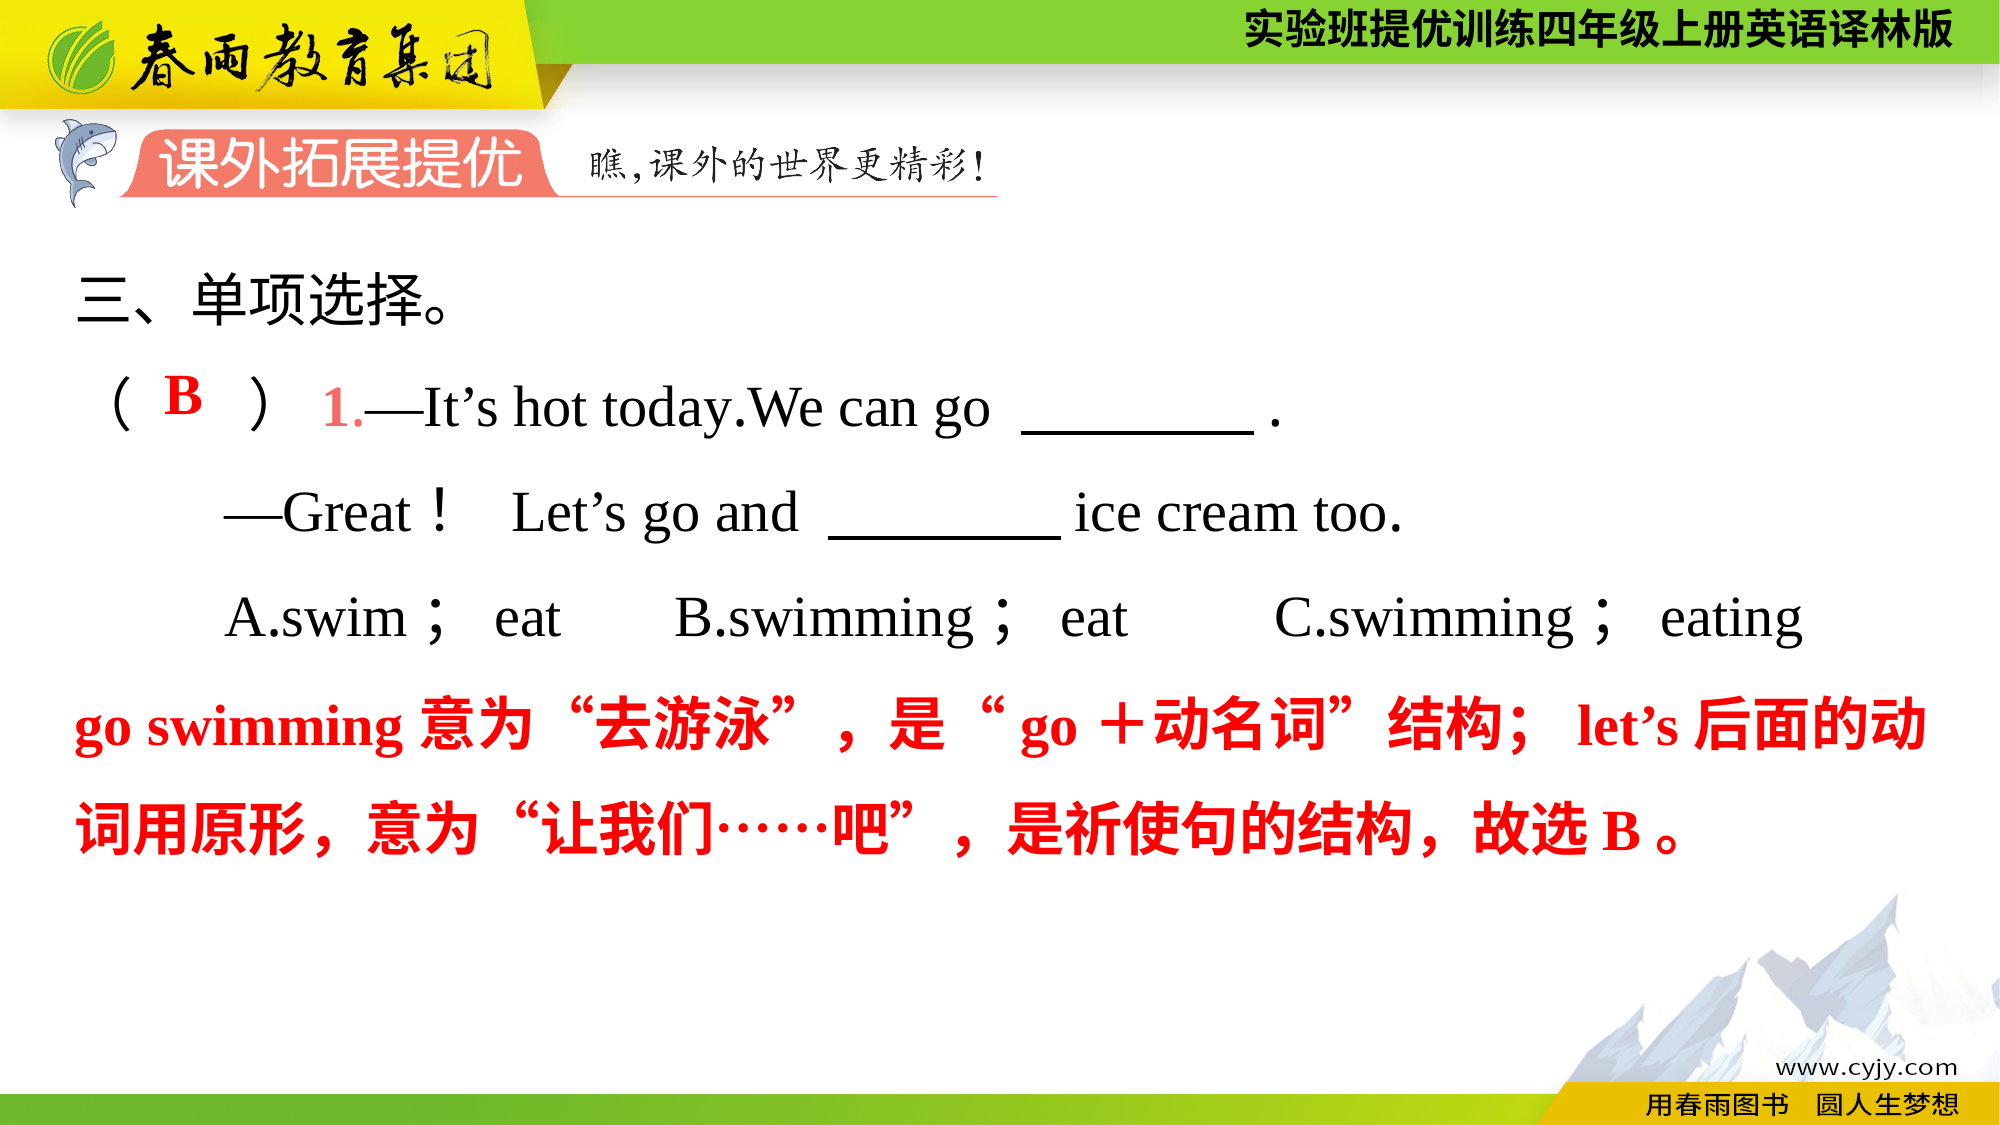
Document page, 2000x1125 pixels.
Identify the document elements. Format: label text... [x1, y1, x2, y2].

list 三、单项选择。 （ ）1.—It’s hot today.We can go . —Great！ Let’s go and ice cream too. A.swim；eat B.swimming；eat C.swimming；eating [59, 221, 1944, 645]
picture [0, 0, 2000, 1125]
text_box B [149, 349, 219, 434]
text_box go swimming意为“去游泳”，是“go＋动名词”结构；let’s后面的动词用原形，意为“让我们……吧”，是祈使句的结构，故选B。 [59, 645, 1944, 870]
